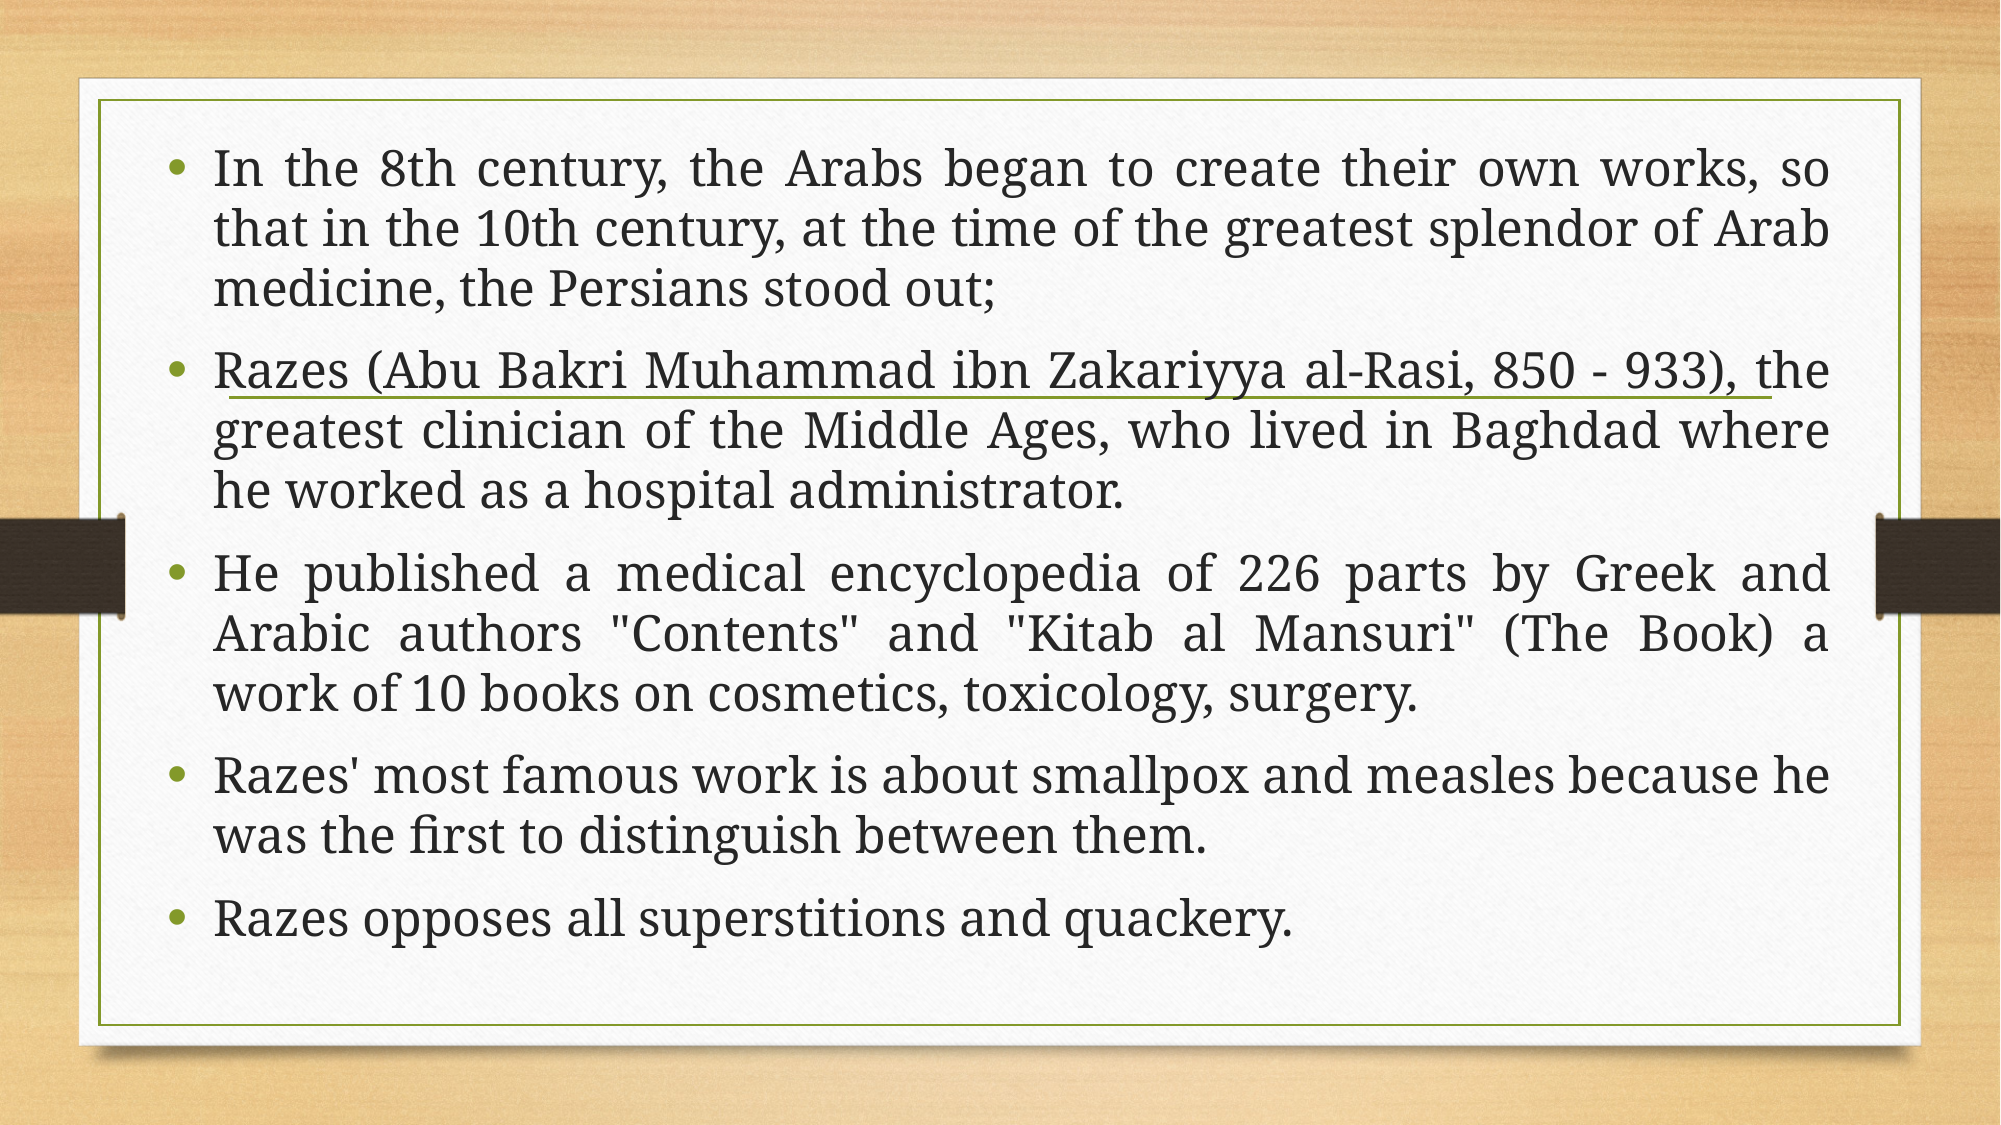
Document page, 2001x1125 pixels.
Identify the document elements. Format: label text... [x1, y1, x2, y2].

picture [0, 0, 2001, 1125]
list In the 8th century, the Arabs began to create their own works, so that in the 10th century, at the time of the greatest splendor of Arab medicine, the Persians stood out; Razes (Abu Bakri Muhammad ibn Zakariyya al-Rasi, 850 - 933), the greatest clinician of the Middle Ages, who lived in Baghdad where he worked as a hospital administrator. He published a medical encyclopedia of 226 parts by Greek and Arabic authors "Contents" and "Kitab al Mansuri" (The Book) a work of 10 books on cosmetics, toxicology, surgery. Razes' most famous work is about smallpox and measles because he was the first to distinguish between them. Razes opposes all superstitions and quackery. [152, 128, 1848, 1005]
